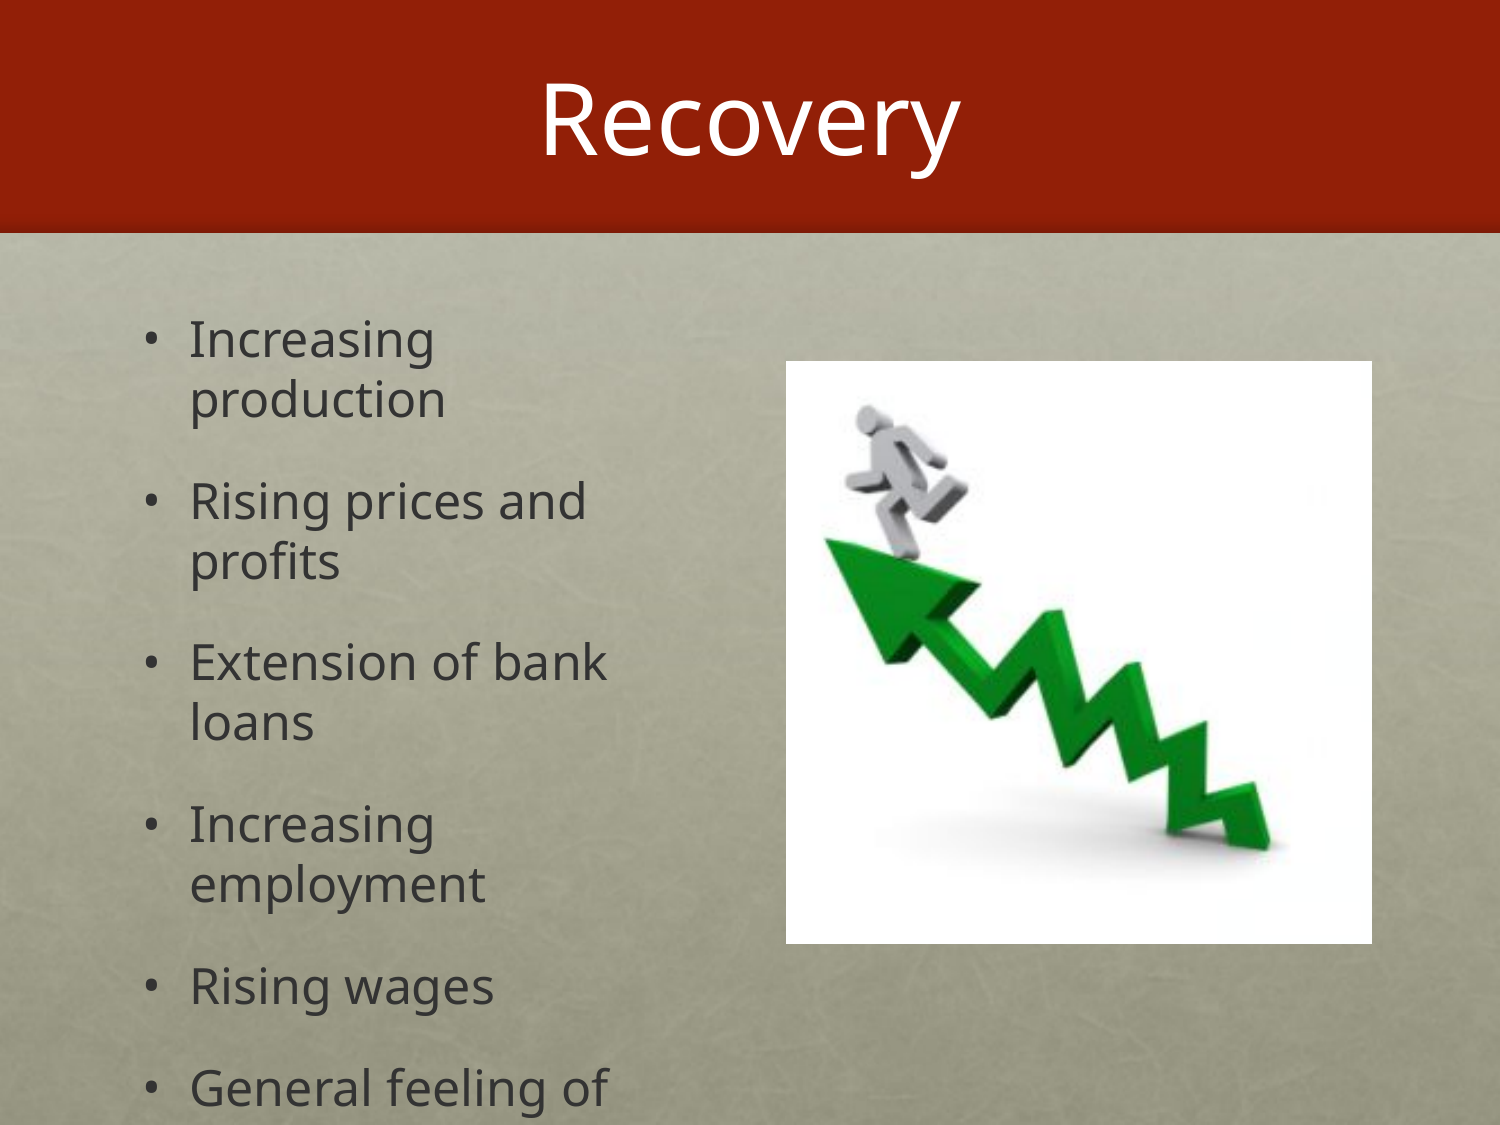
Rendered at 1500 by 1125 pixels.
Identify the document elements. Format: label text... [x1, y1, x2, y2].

list Increasing production Rising prices and profits Extension of bank loans Increasing employment Rising wages General feeling of hopefulness [127, 299, 713, 1005]
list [786, 299, 1373, 1006]
picture [0, 214, 1500, 1125]
title Recovery [127, 10, 1372, 221]
